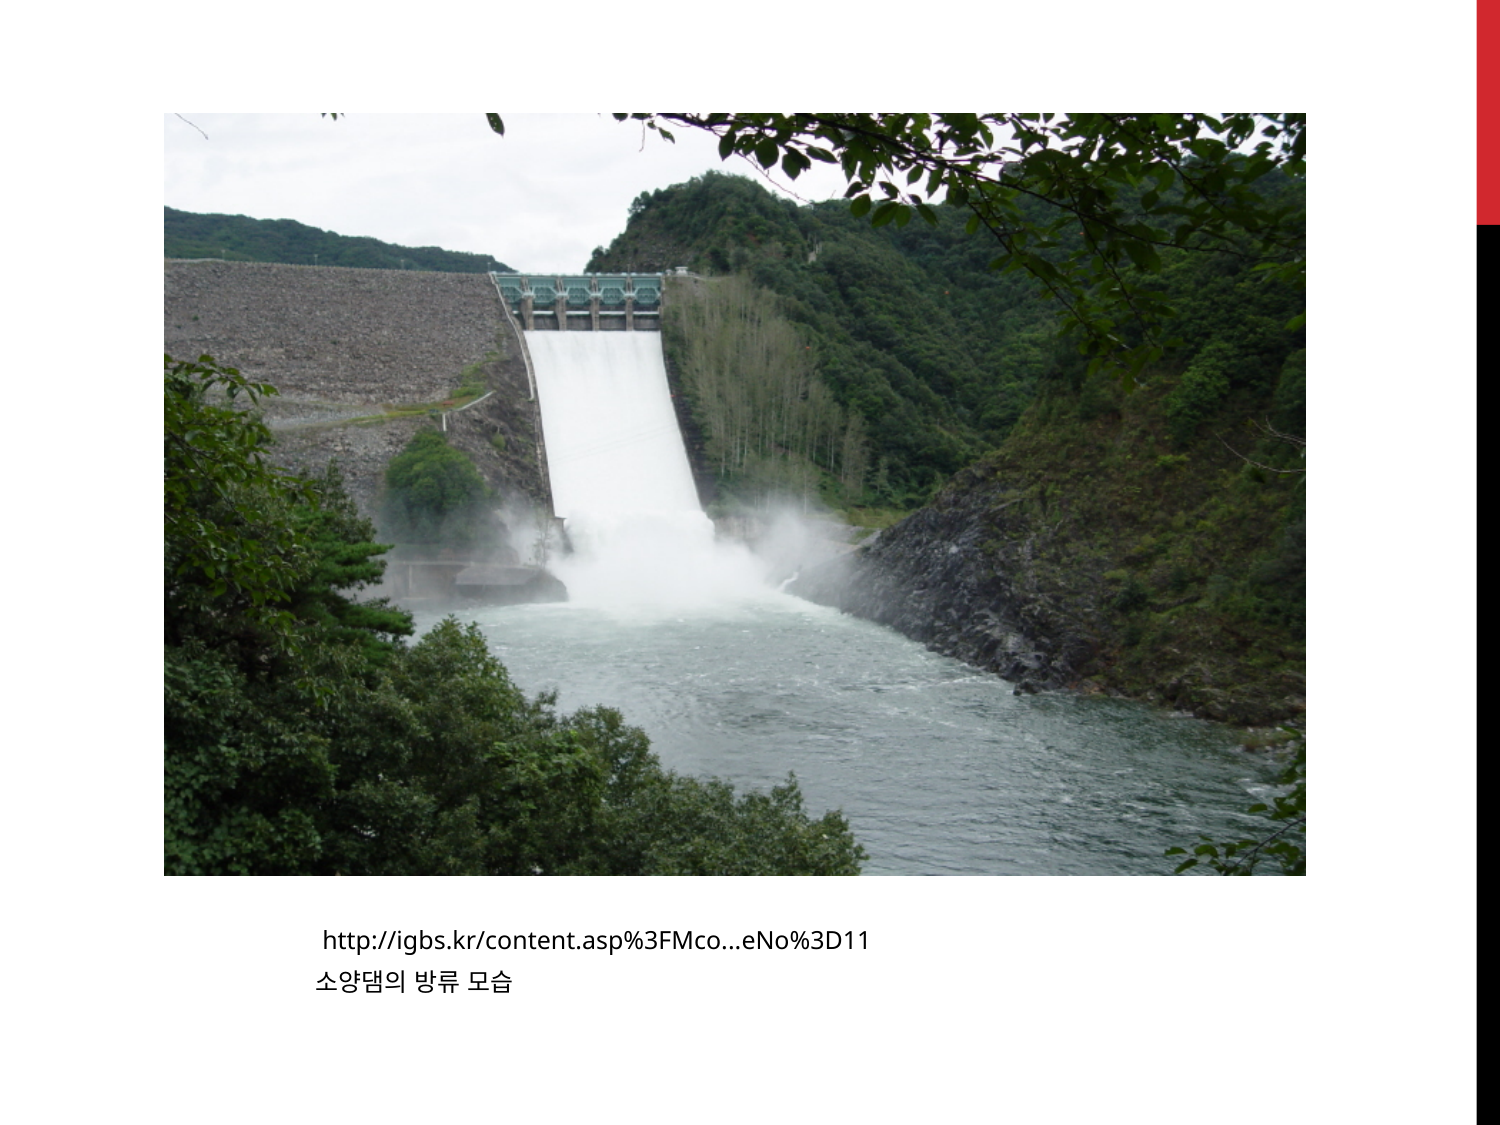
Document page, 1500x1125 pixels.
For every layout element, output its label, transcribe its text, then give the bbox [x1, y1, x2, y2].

text_box http://igbs.kr/content.asp%3FMco...eNo%3D11 소양댐의 방류 모습 [301, 916, 1051, 1004]
picture [164, 113, 1306, 877]
